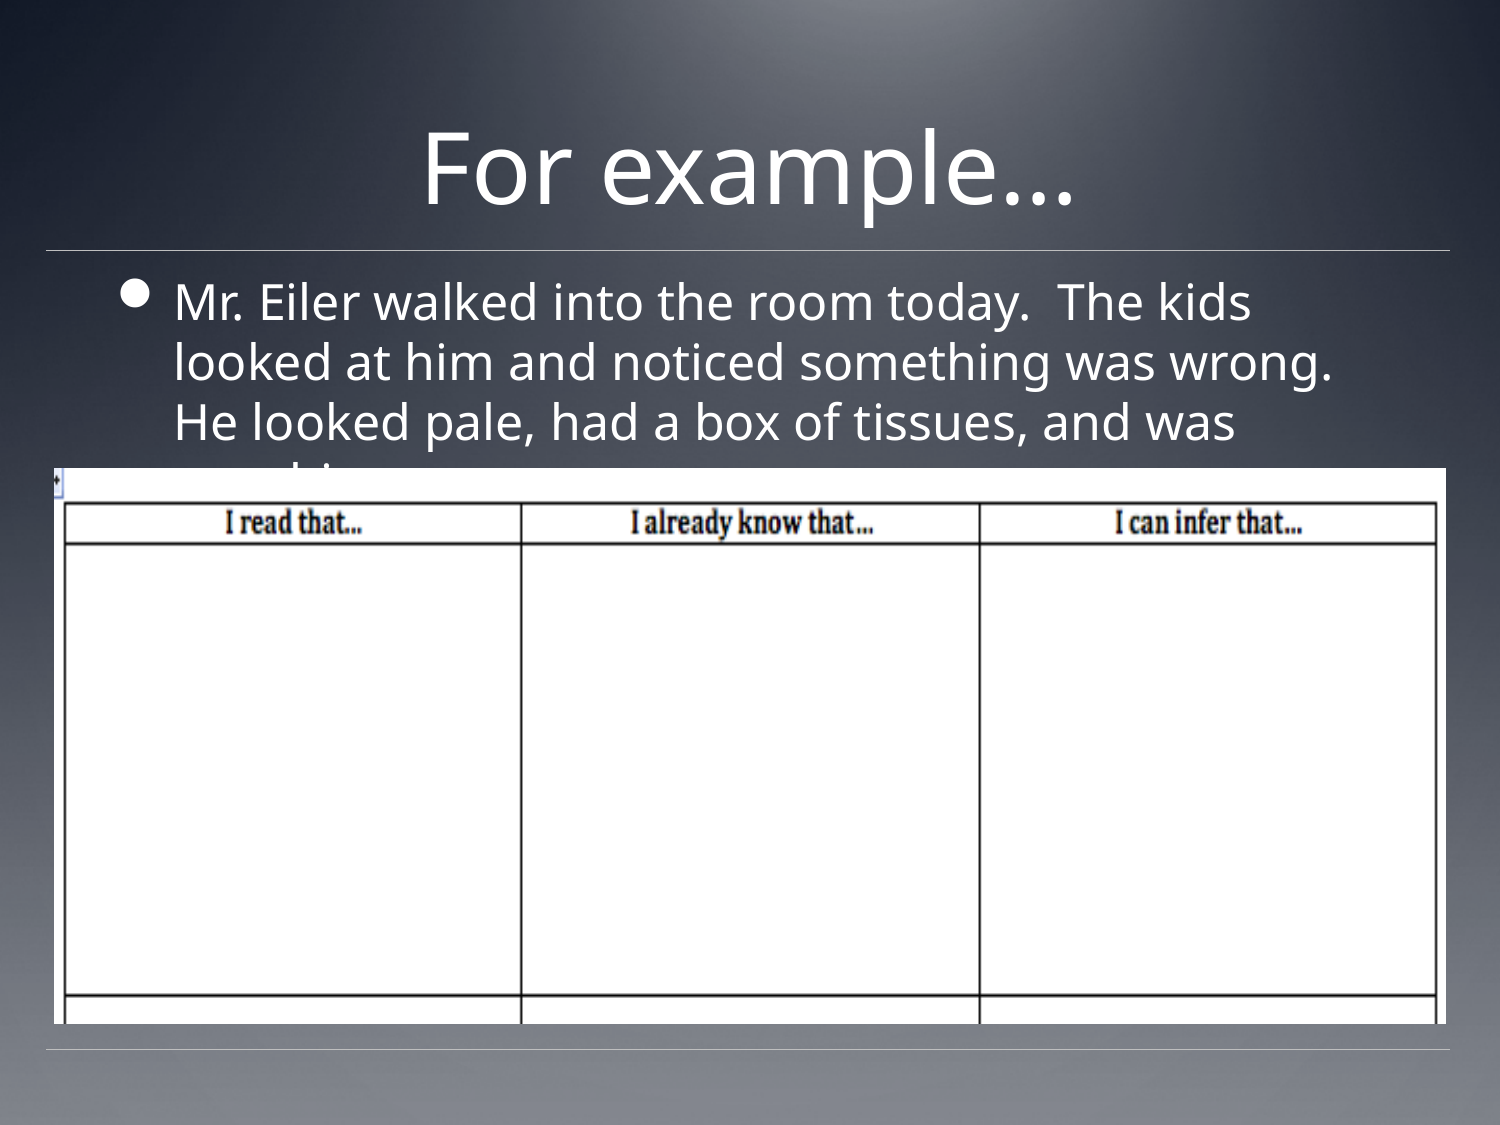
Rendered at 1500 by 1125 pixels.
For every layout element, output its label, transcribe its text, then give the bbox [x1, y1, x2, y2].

title For example… [105, 17, 1394, 233]
list Mr. Eiler walked into the room today. The kids looked at him and noticed something was wrong. He looked pale, had a box of tissues, and was coughing. [101, 262, 1394, 466]
picture [51, 466, 1448, 1026]
